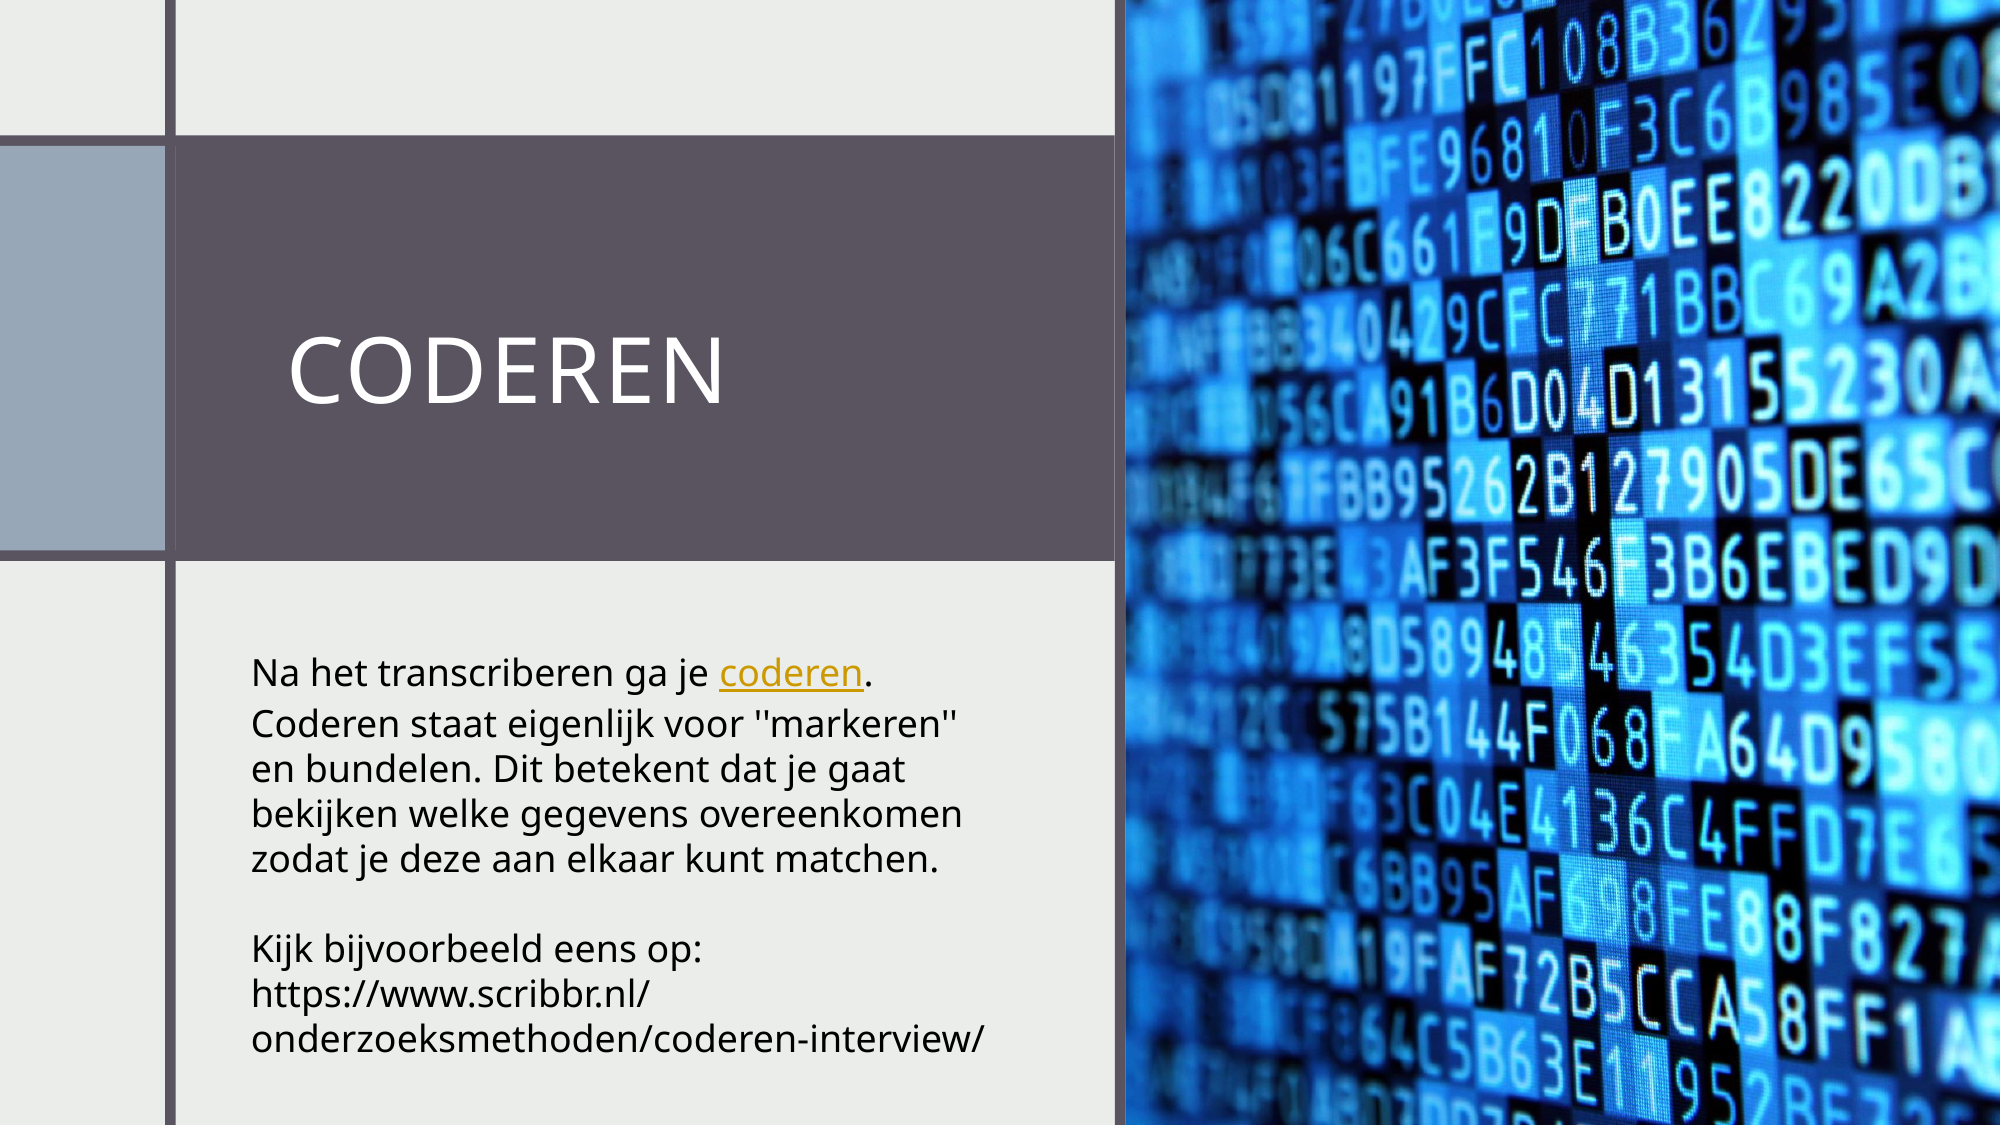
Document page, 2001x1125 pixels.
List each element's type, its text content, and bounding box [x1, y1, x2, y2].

text_box [164, 0, 177, 1125]
text_box [0, 551, 164, 562]
text_box [177, 562, 1114, 1125]
text_box [177, 134, 1114, 562]
text_box [177, 0, 1114, 134]
text_box [1114, 0, 1125, 1125]
text_box [0, 562, 164, 1125]
text_box [0, 145, 164, 551]
title Coderen [268, 173, 1047, 530]
picture [1125, 0, 2000, 1125]
text_box [0, 134, 164, 145]
text_box [0, 0, 164, 134]
text_box Na het transcriberen ga je coderen. Coderen staat eigenlijk voor ''markeren'' en bundelen. Dit betekent dat je gaat bekijken welke gegevens overeenkomen zodat je deze aan elkaar kunt matchen. Kijk bijvoorbeeld eens op: https://www.scribbr.nl/onderzoeksmethoden/coderen-interview/ [236, 641, 1011, 1068]
